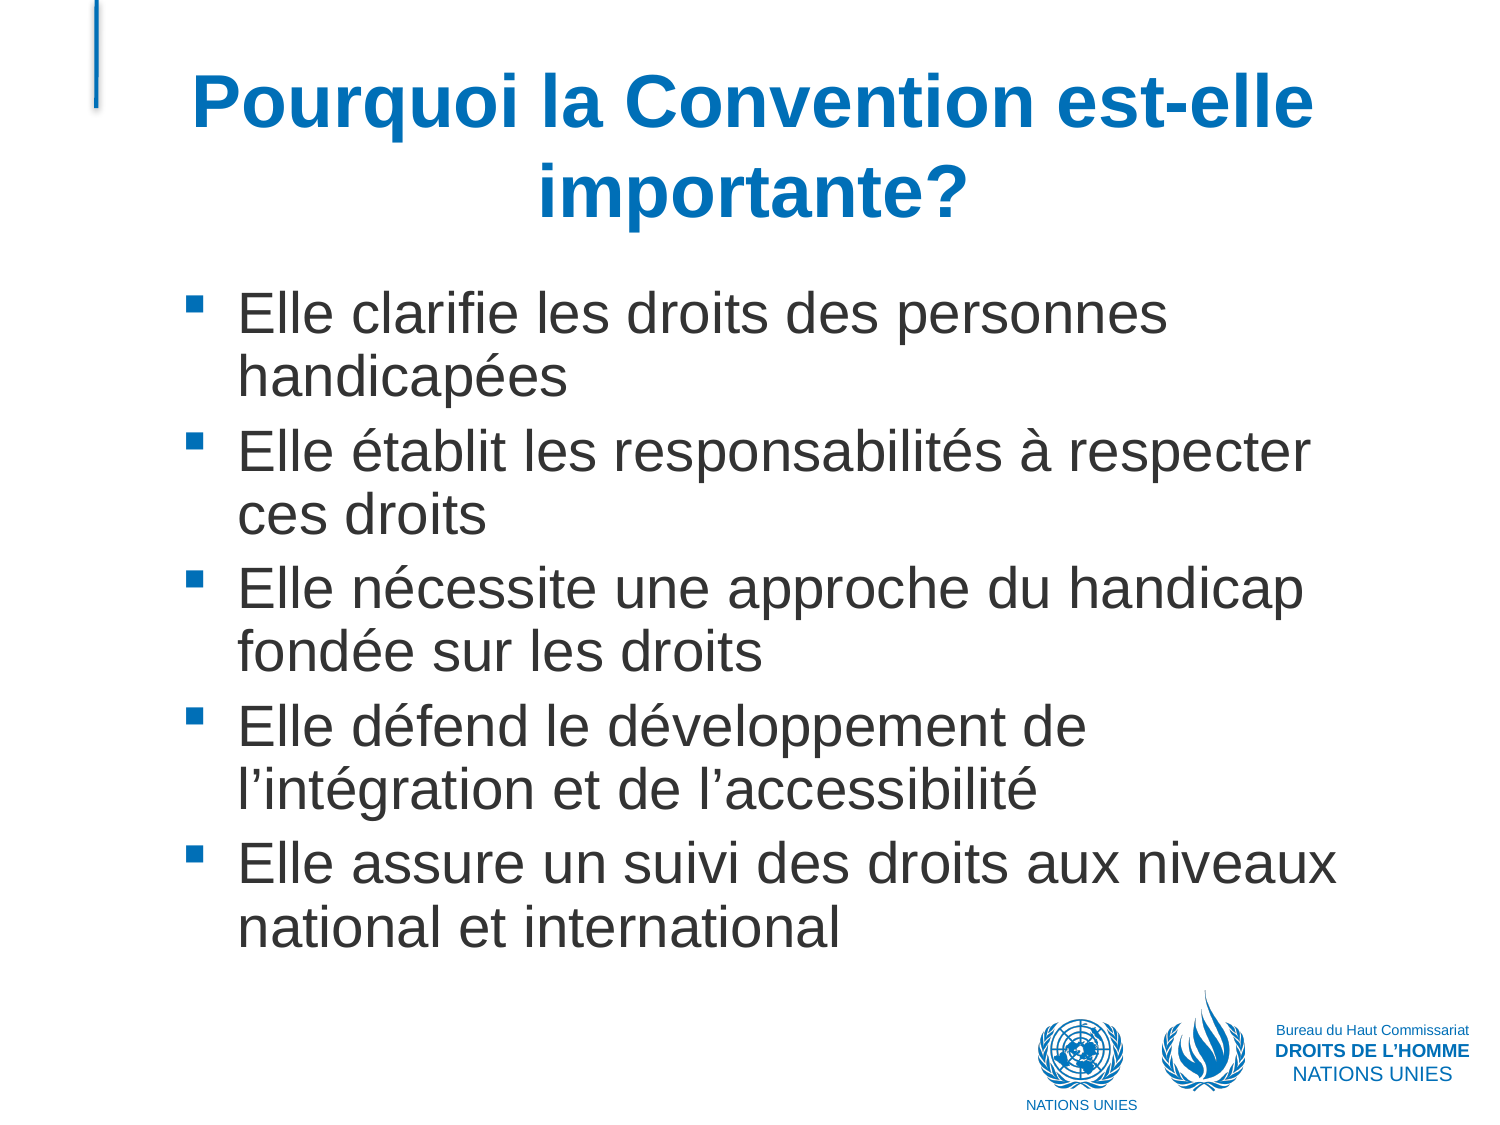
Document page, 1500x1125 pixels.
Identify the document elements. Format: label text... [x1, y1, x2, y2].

text_box Bureau du Haut Commissariat DROITS DE L’HOMME NATIONS UNIES [1245, 1013, 1500, 1094]
text_box Elle clarifie les droits des personnes handicapées Elle établit les responsabilités à respecter ces droits Elle nécessite une approche du handicap fondée sur les droits Elle défend le développement de l’intégration et de l’accessibilité Elle assure un suivi des droits aux niveaux national et international [166, 275, 1409, 945]
picture [1037, 990, 1457, 1107]
text_box NATIONS UNIES [980, 1088, 1184, 1121]
title Pourquoi la Convention est-elle importante? [71, 45, 1437, 224]
